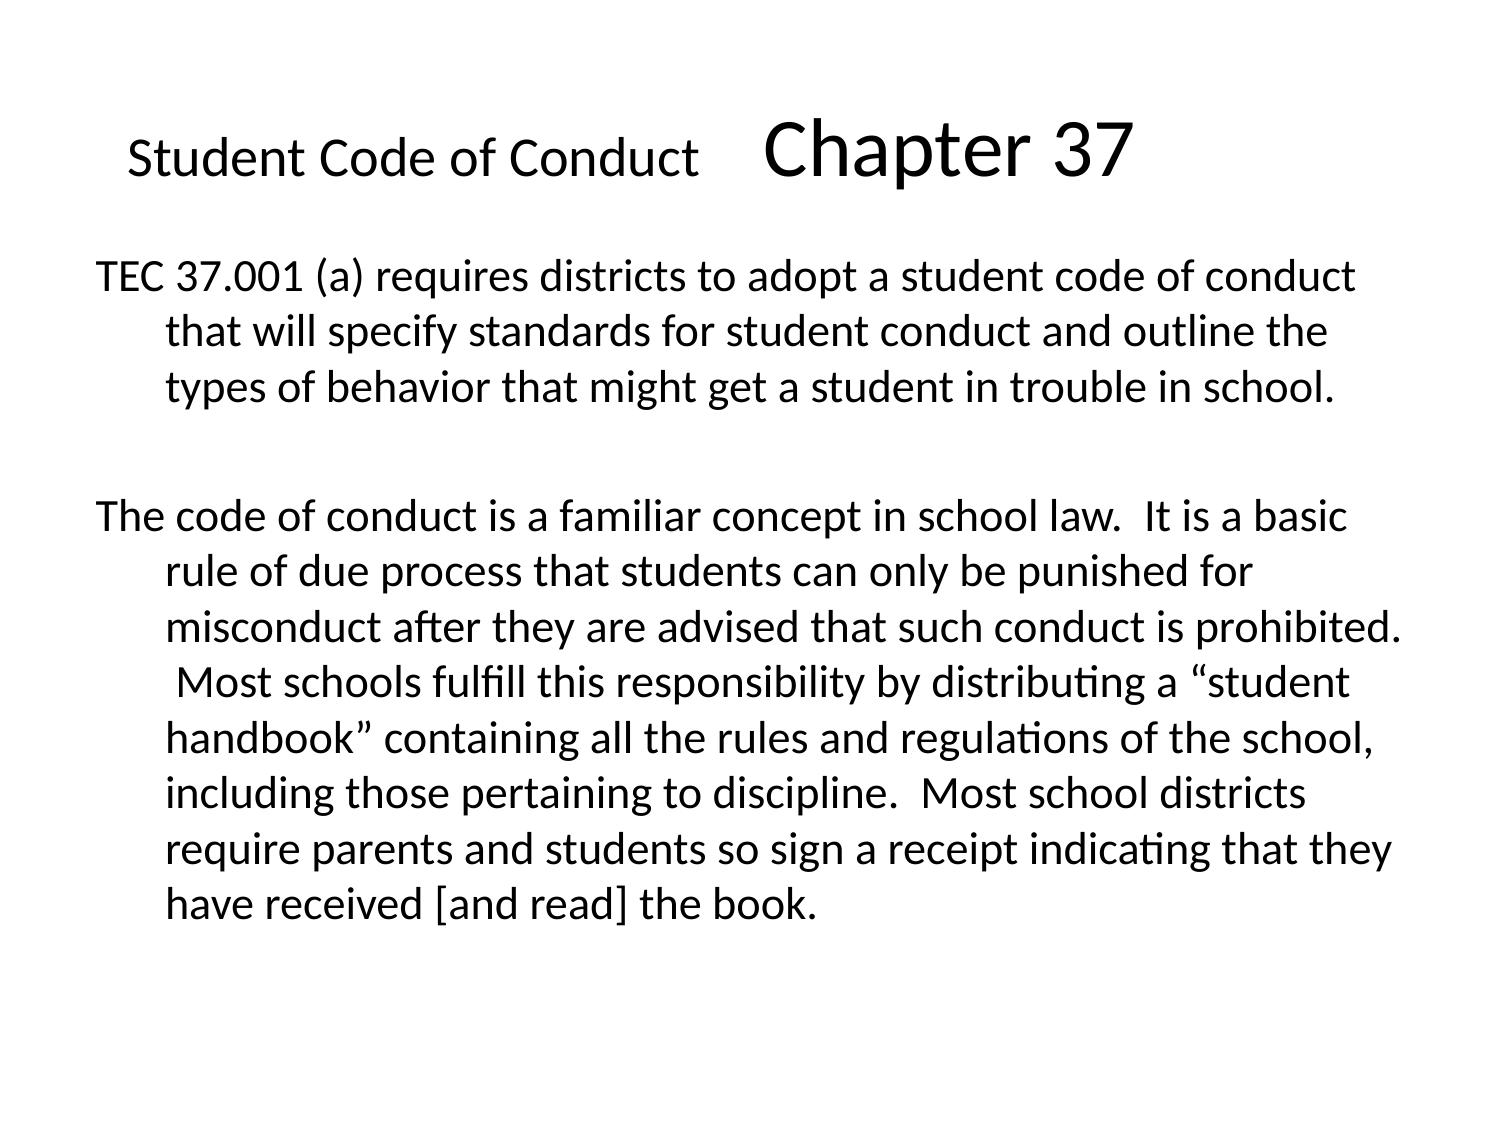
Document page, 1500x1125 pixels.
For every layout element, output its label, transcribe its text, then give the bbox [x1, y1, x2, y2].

subtitle TEC 37.001 (a) requires districts to adopt a student code of conduct that will specify standards for student conduct and outline the types of behavior that might get a student in trouble in school. The code of conduct is a familiar concept in school law. It is a basic rule of due process that students can only be punished for misconduct after they are advised that such conduct is prohibited. Most schools fulfill this responsibility by distributing a “student handbook” containing all the rules and regulations of the school, including those pertaining to discipline. Most school districts require parents and students so sign a receipt indicating that they have received [and read] the book. [74, 237, 1426, 1125]
title Student Code of Conduct Chapter 37 [112, 74, 1388, 212]
